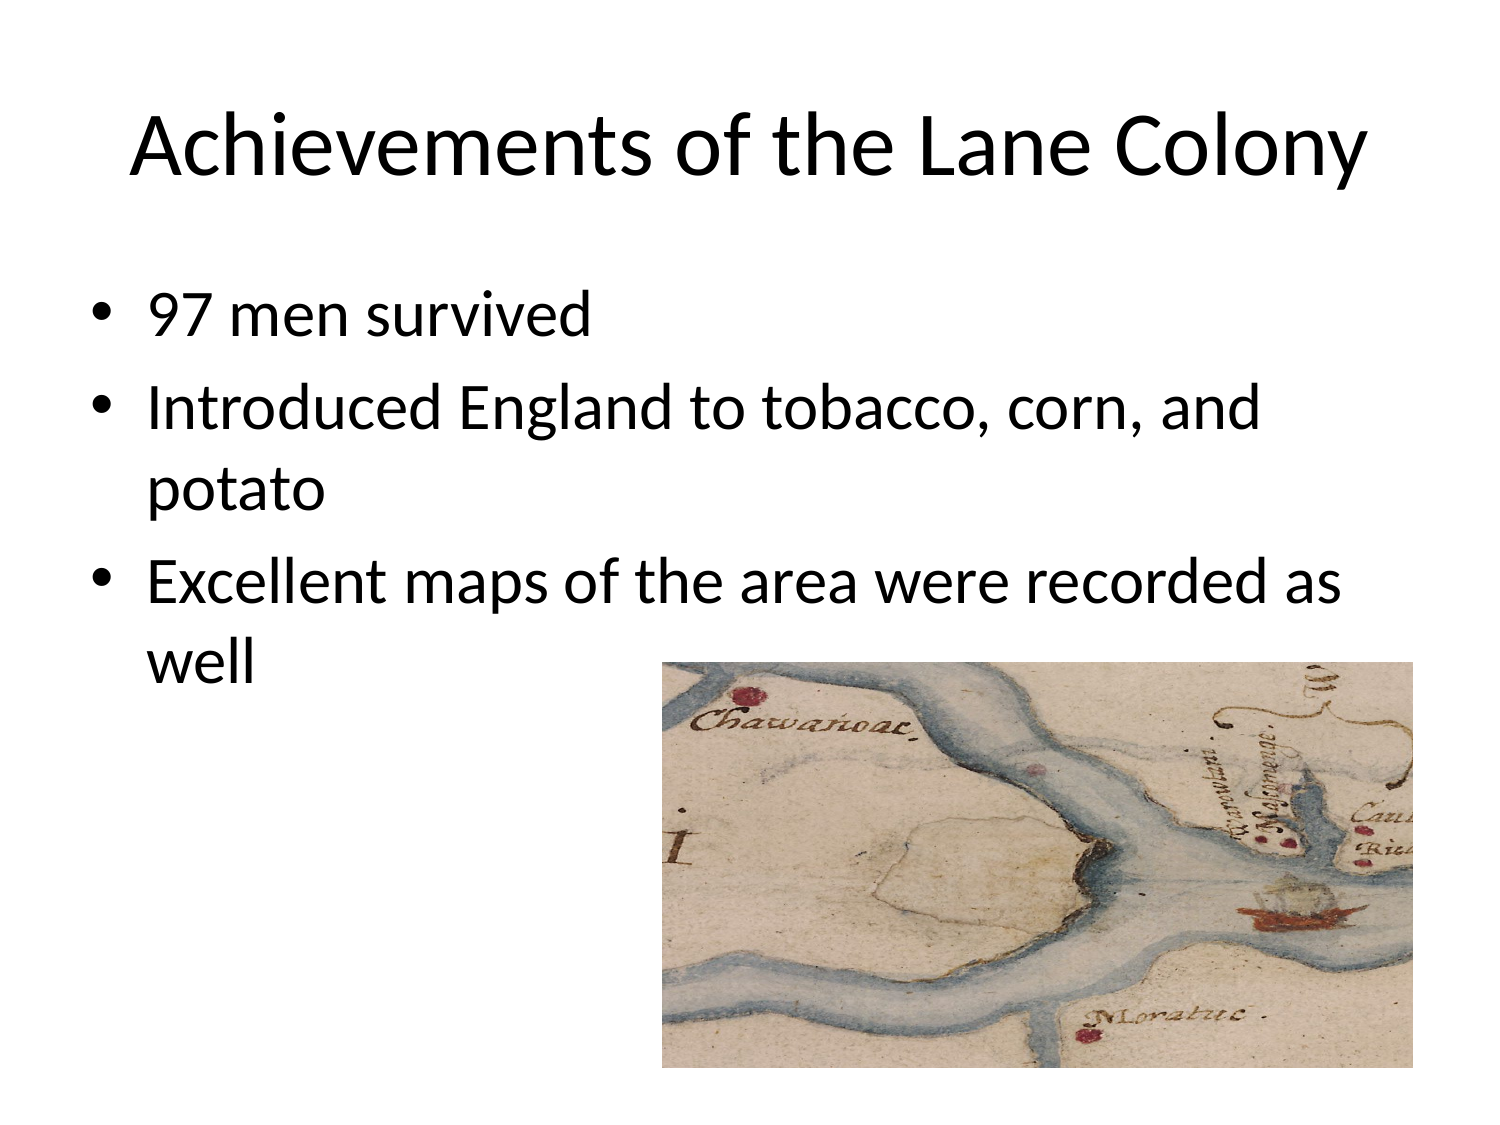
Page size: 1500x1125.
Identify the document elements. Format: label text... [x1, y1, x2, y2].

list 97 men survived Introduced England to tobacco, corn, and potato Excellent maps of the area were recorded as well [75, 262, 1425, 738]
picture [662, 662, 1413, 1068]
title Achievements of the Lane Colony [75, 45, 1425, 233]
